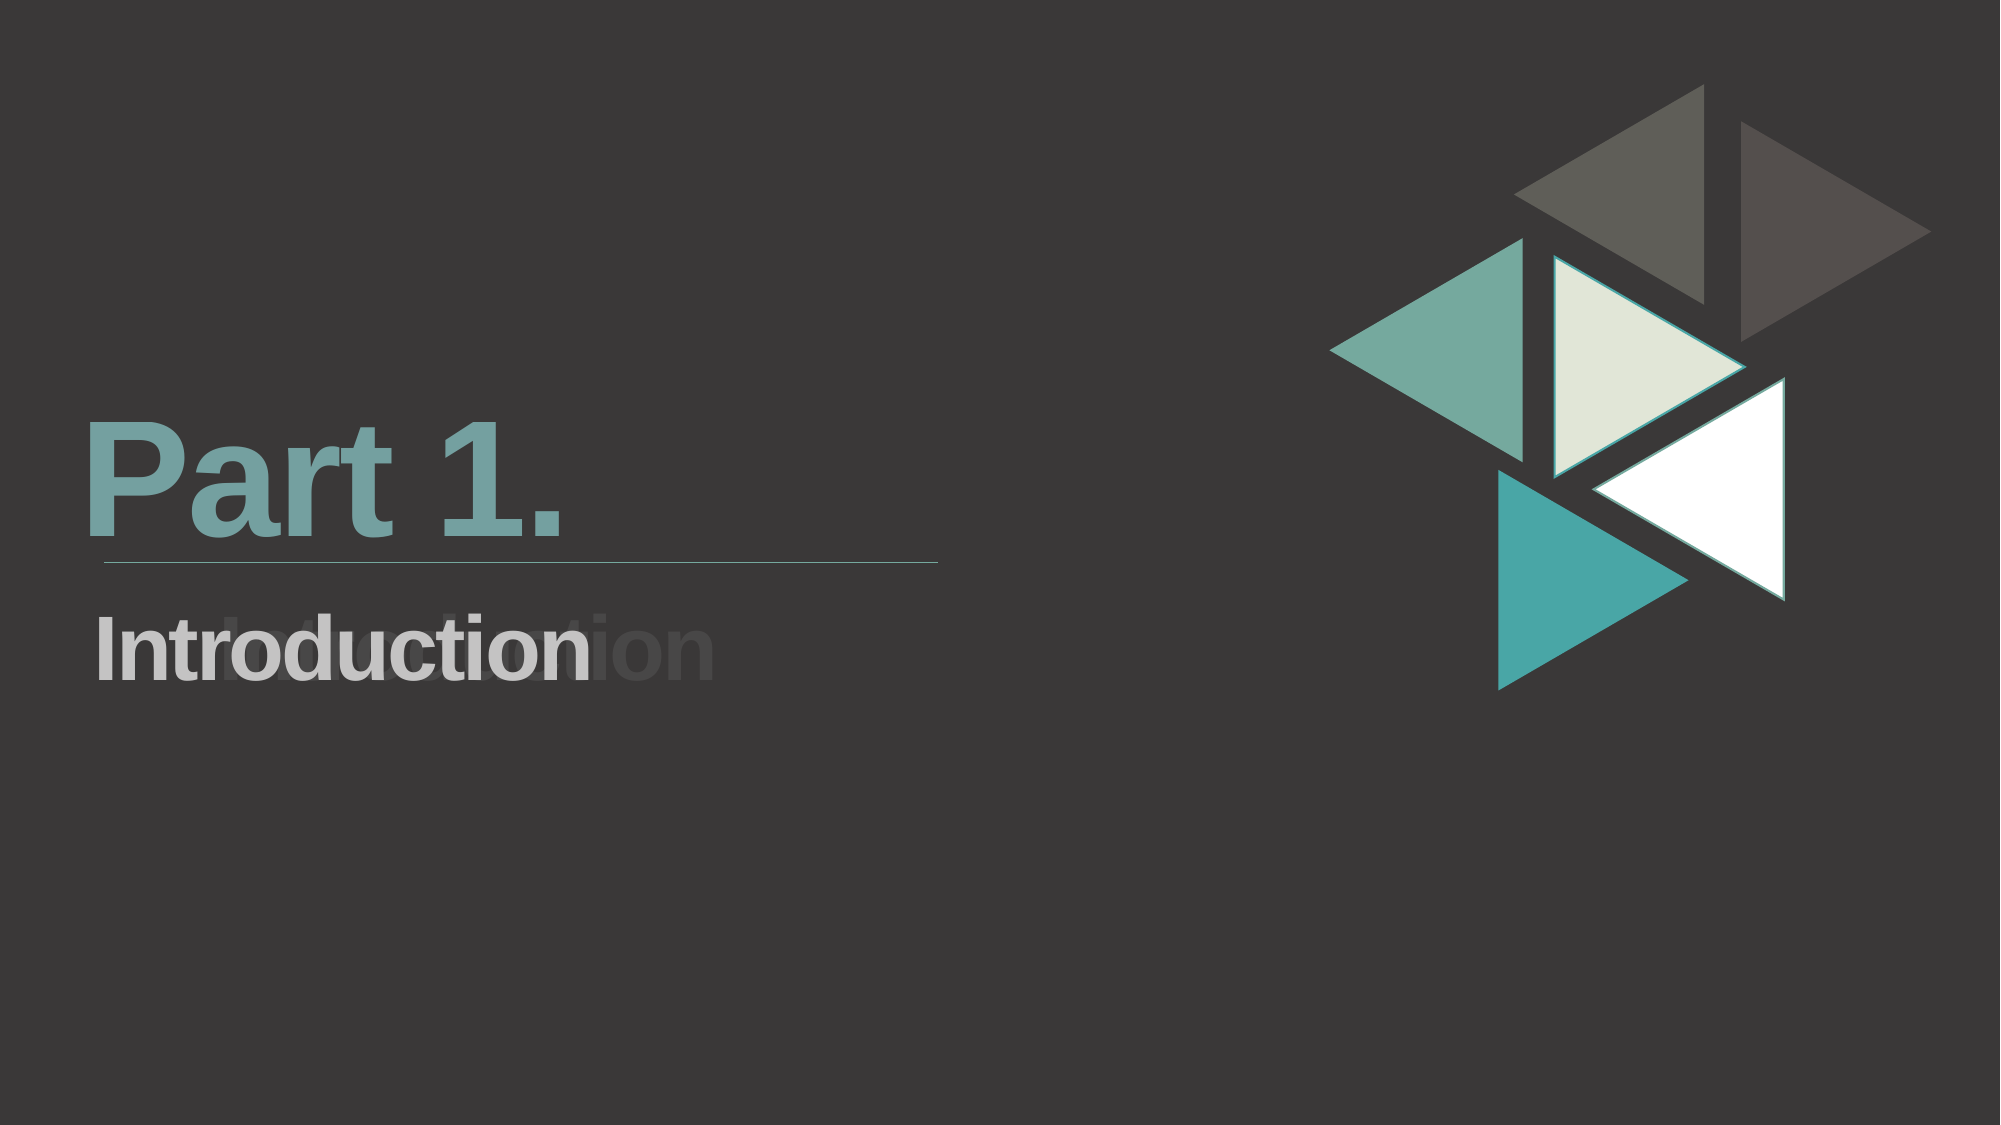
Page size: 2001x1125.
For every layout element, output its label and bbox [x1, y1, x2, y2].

text_box [1331, 84, 1932, 691]
text_box [86, 362, 938, 708]
